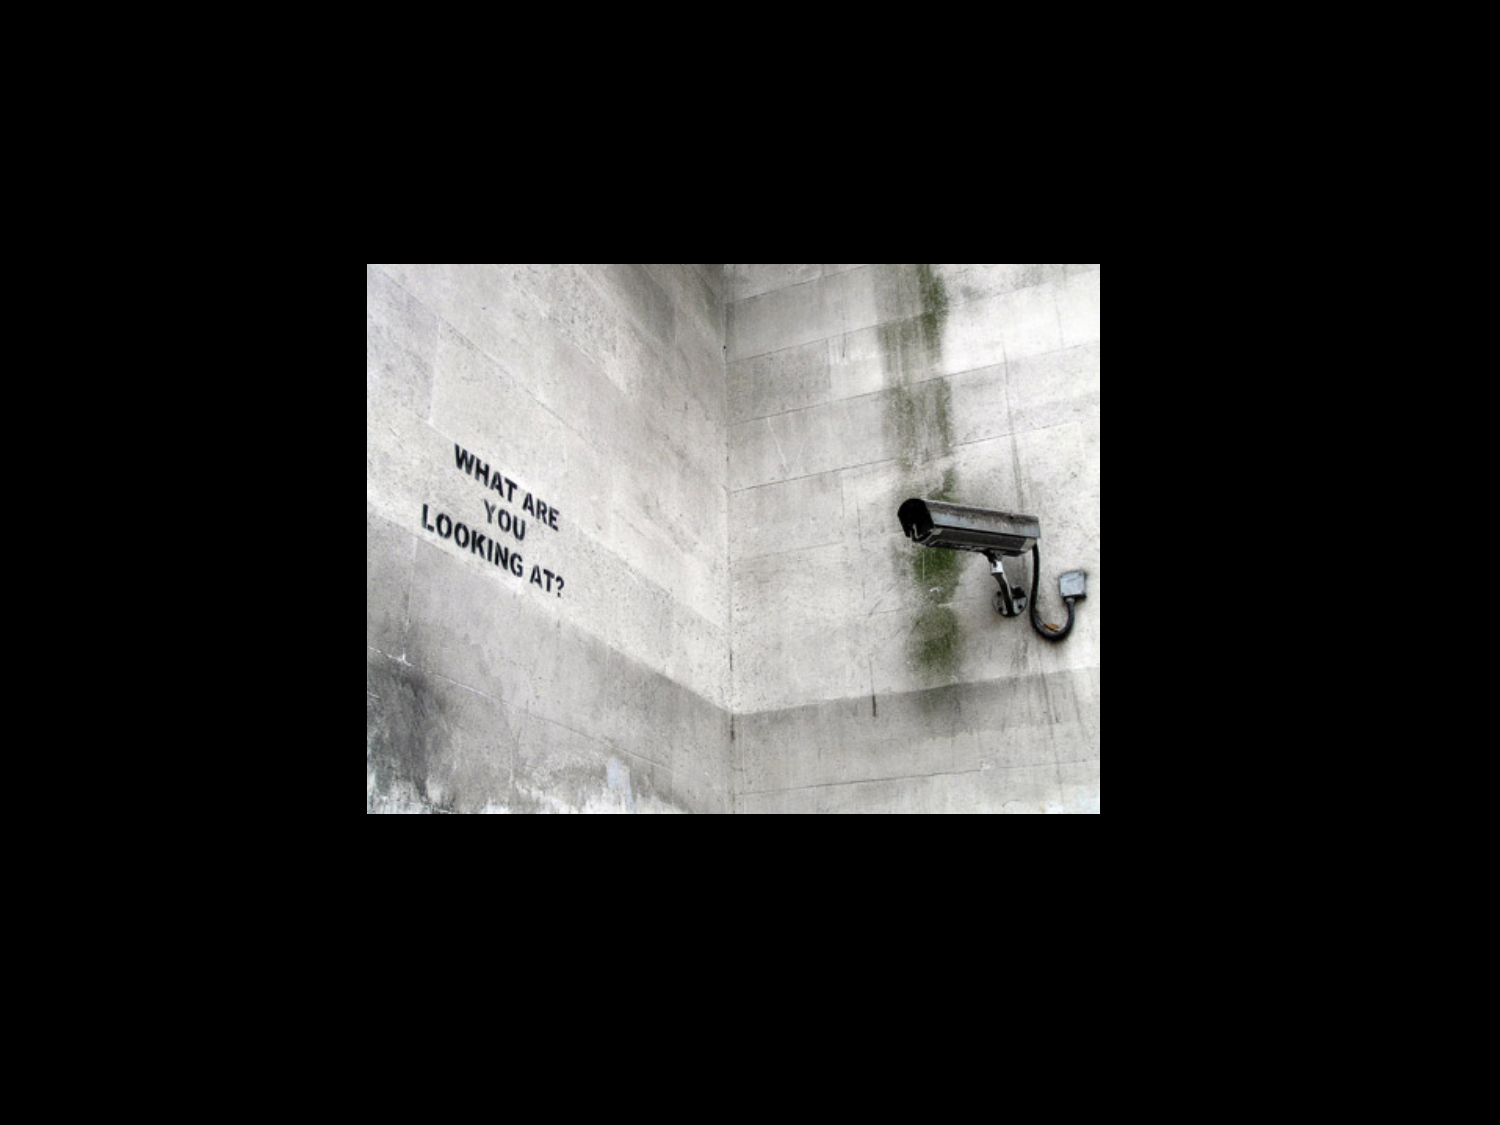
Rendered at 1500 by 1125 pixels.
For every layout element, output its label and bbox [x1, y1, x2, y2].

picture [367, 264, 1100, 814]
